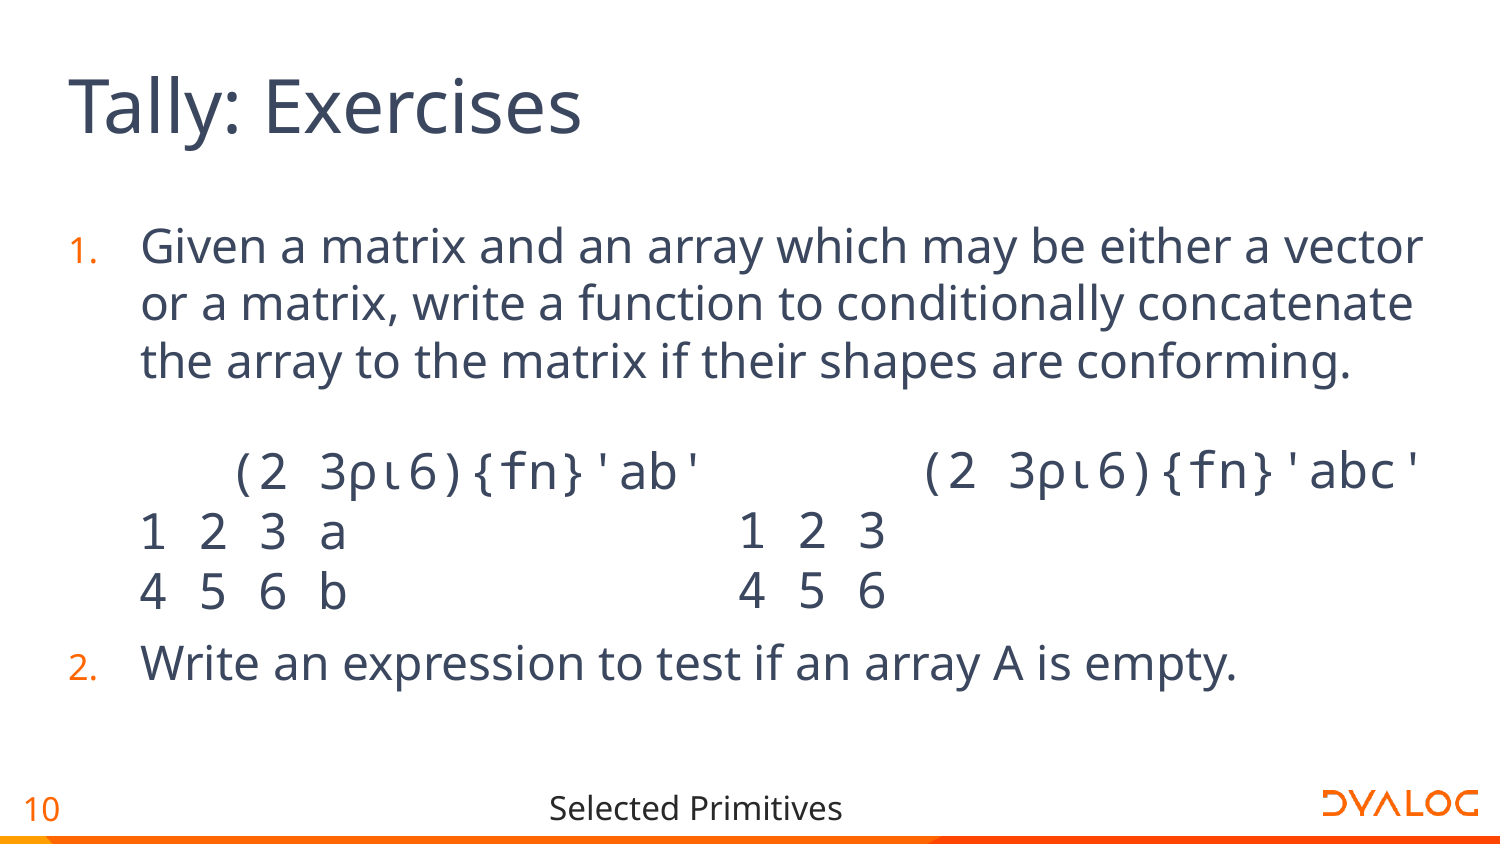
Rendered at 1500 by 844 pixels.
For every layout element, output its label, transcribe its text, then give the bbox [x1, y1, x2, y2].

title Tally: Exercises [53, 43, 1453, 157]
picture [1323, 790, 1478, 816]
text_box (2 3⍴⍳6){fn}'ab' 1 2 3 a 4 5 6 b [123, 432, 950, 627]
text_box (2 3⍴⍳6){fn}'abc' 1 2 3 4 5 6 [723, 430, 1455, 626]
picture [0, 836, 1500, 844]
list Given a matrix and an array which may be either a vector or a matrix, write a function to conditionally concatenate the array to the matrix if their shapes are conforming. Write an expression to test if an array A is empty. [53, 207, 1453, 740]
